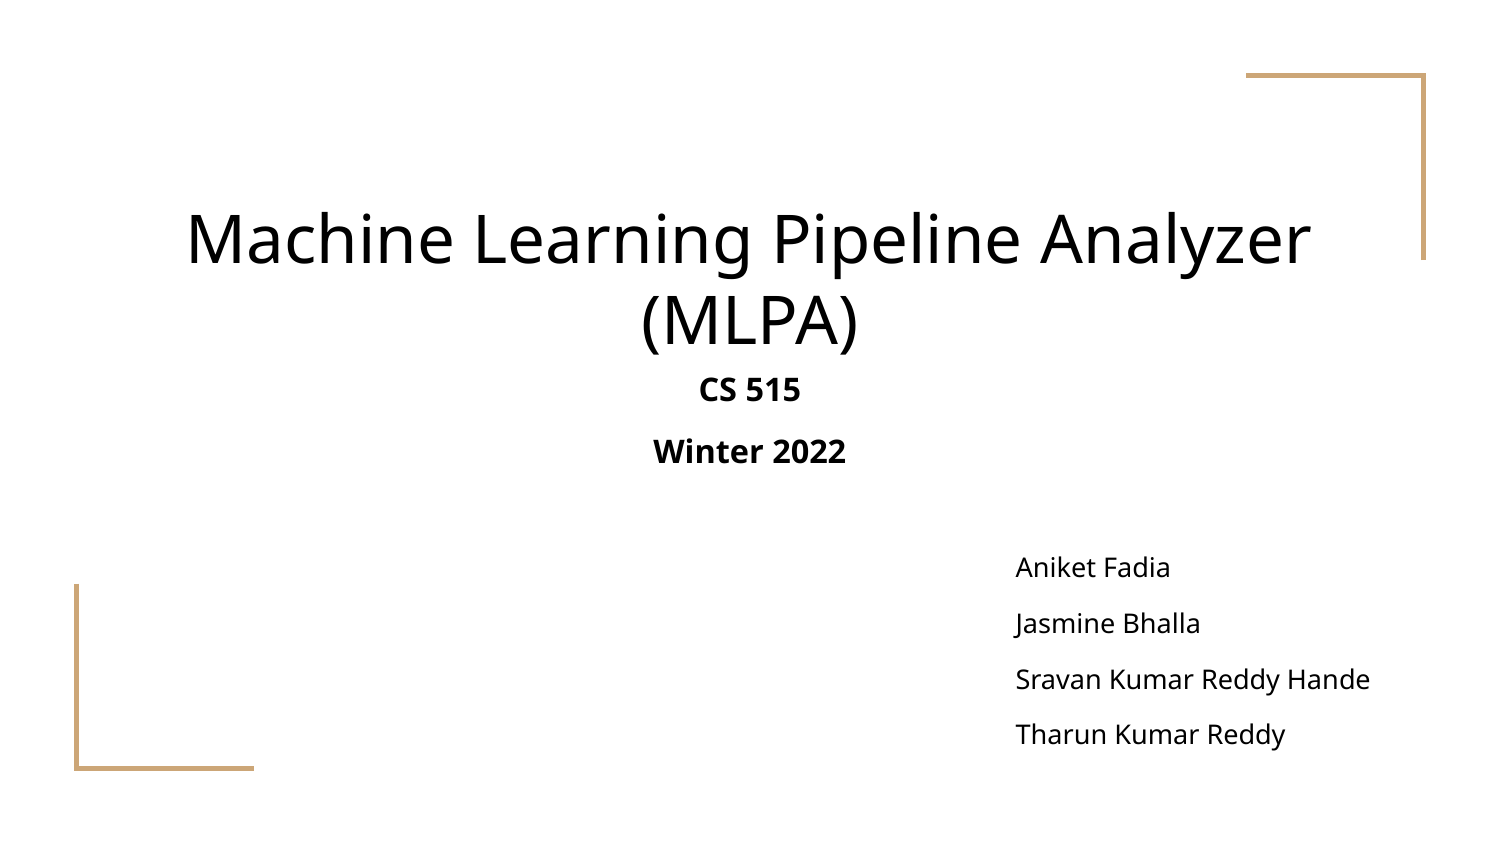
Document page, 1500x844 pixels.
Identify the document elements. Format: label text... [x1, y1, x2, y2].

title Machine Learning Pipeline Analyzer (MLPA) [126, 180, 1374, 374]
subtitle Aniket Fadia Jasmine Bhalla Sravan Kumar Reddy Hande Tharun Kumar Reddy [1000, 538, 1468, 771]
subtitle CS 515 Winter 2022 [499, 356, 1001, 472]
